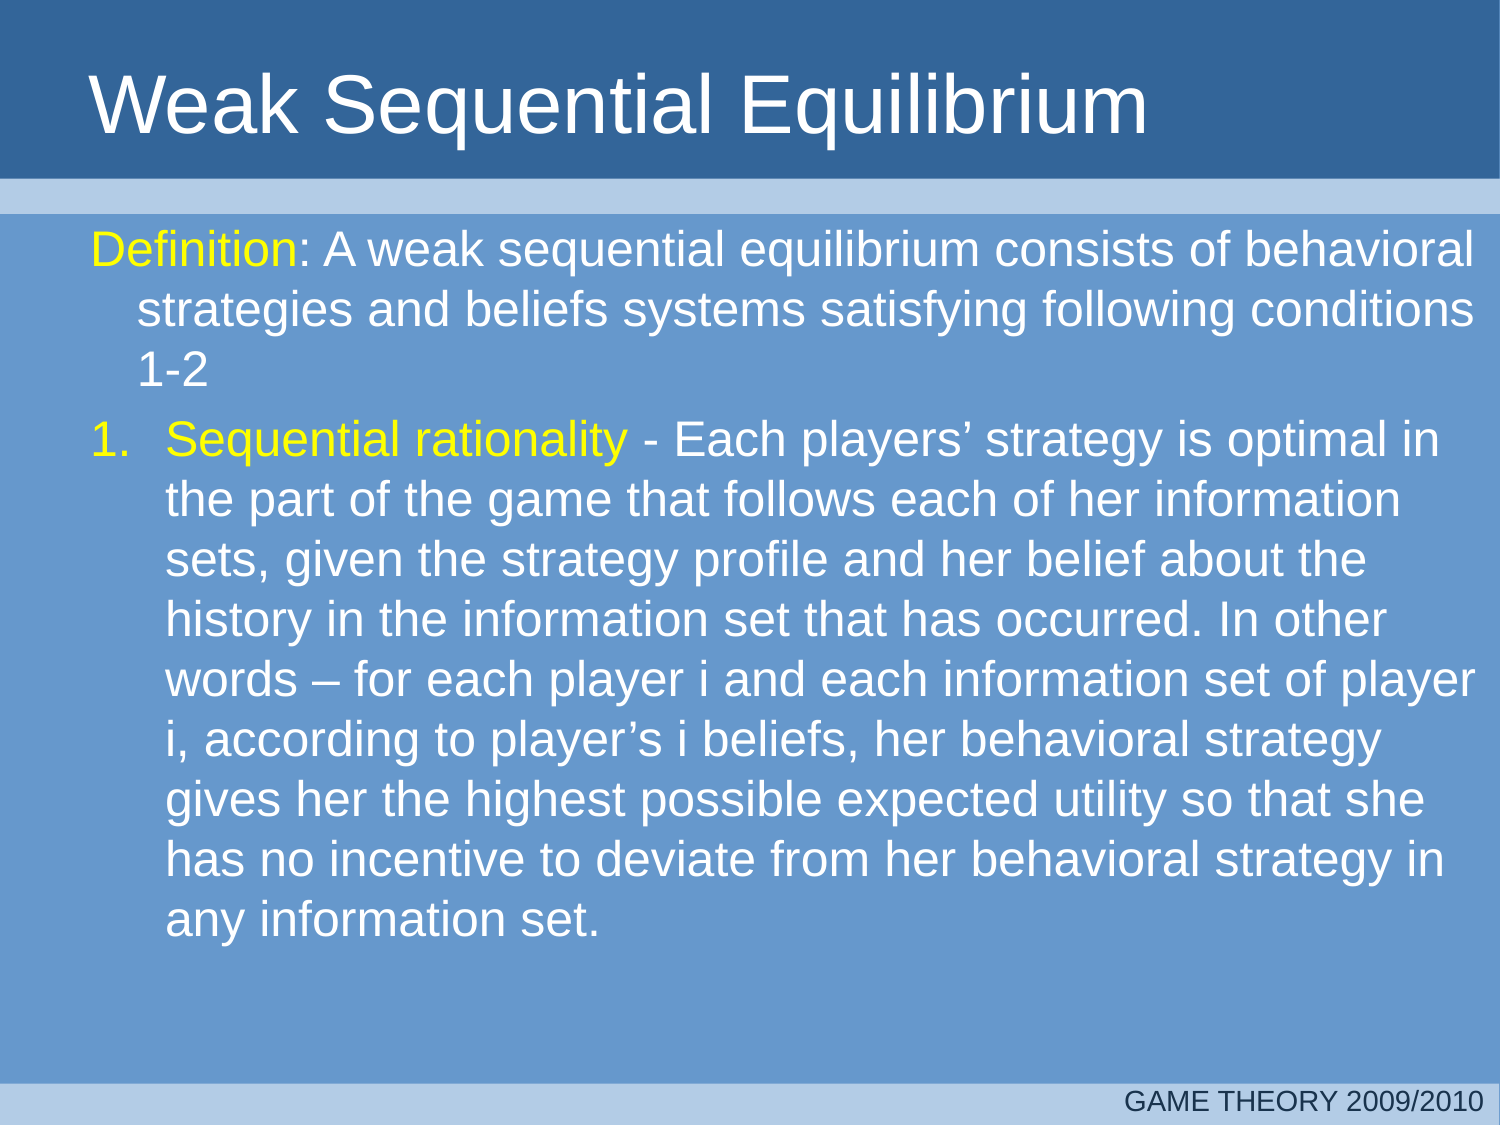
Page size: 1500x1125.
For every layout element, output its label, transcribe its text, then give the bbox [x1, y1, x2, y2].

text_box GAME THEORY 2009/2010 [1109, 1075, 1500, 1125]
text_box Weak Sequential Equilibrium [73, 41, 1434, 160]
list Definition: A weak sequential equilibrium consists of behavioral strategies and beliefs systems satisfying following conditions 1-2 Sequential rationality - Each players’ strategy is optimal in the part of the game that follows each of her information sets, given the strategy profile and her belief about the history in the information set that has occurred. In other words – for each player i and each information set of player i, according to player’s i beliefs, her behavioral strategy gives her the highest possible expected utility so that she has no incentive to deviate from her behavioral strategy in any information set. [0, 208, 1500, 1042]
